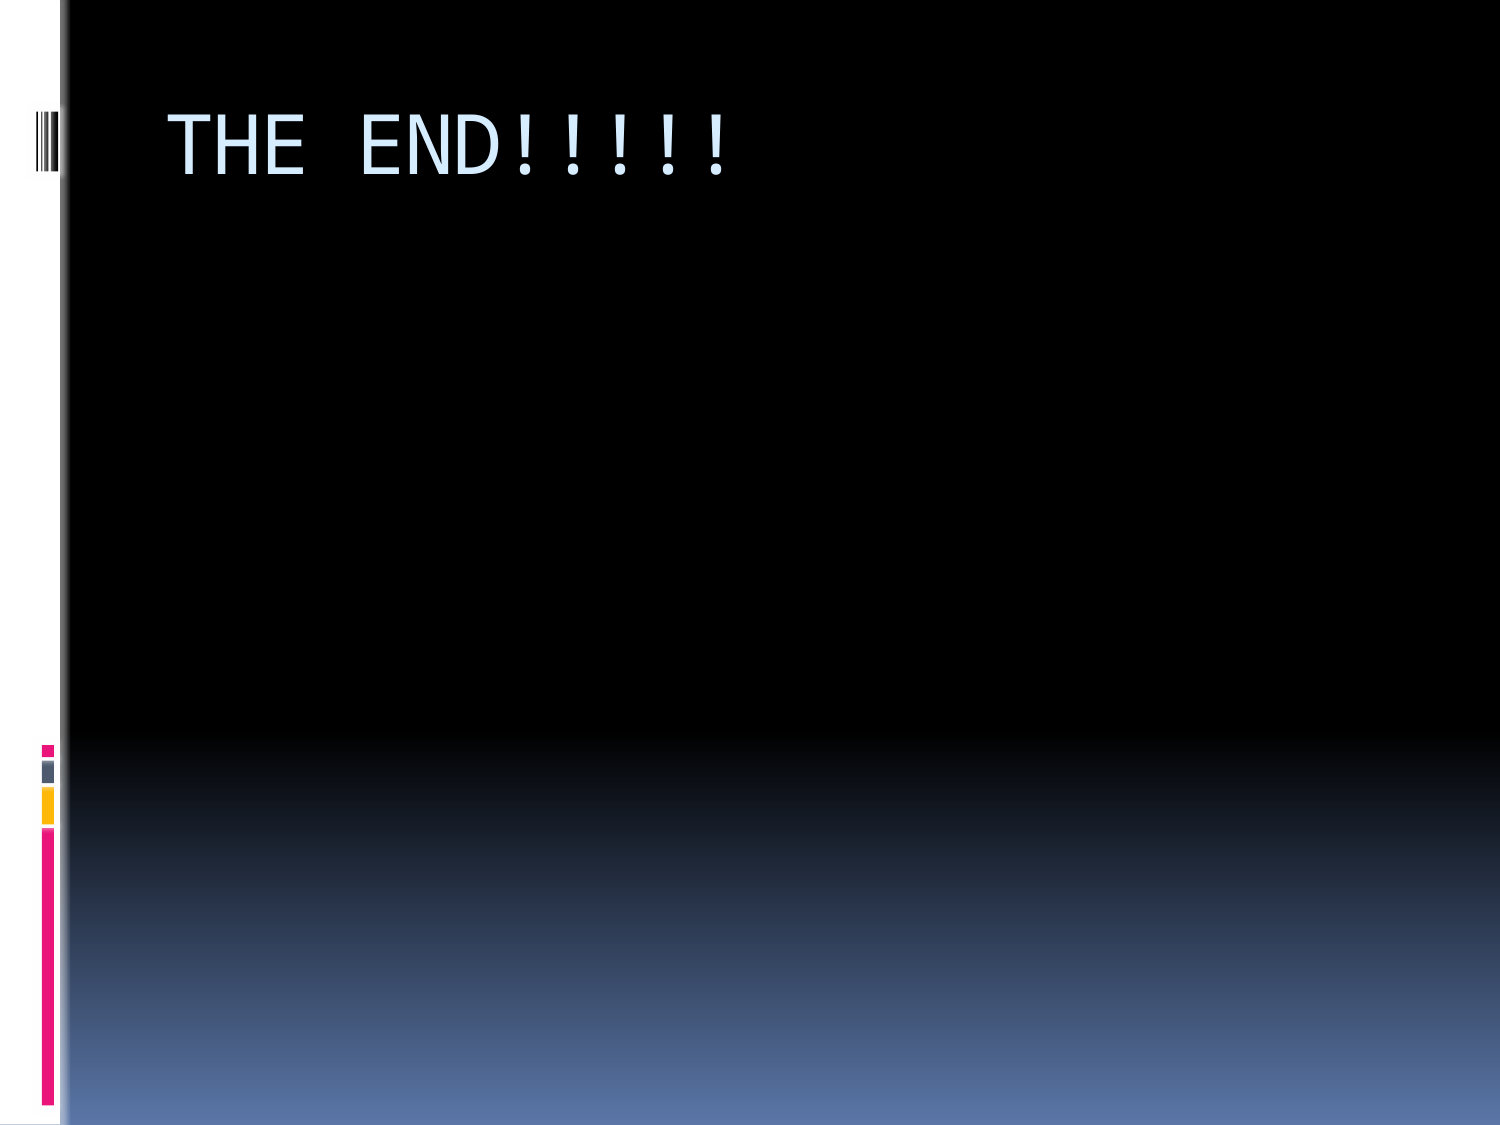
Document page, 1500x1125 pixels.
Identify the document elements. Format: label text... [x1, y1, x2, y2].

title THE END!!!!! [150, 83, 1425, 234]
